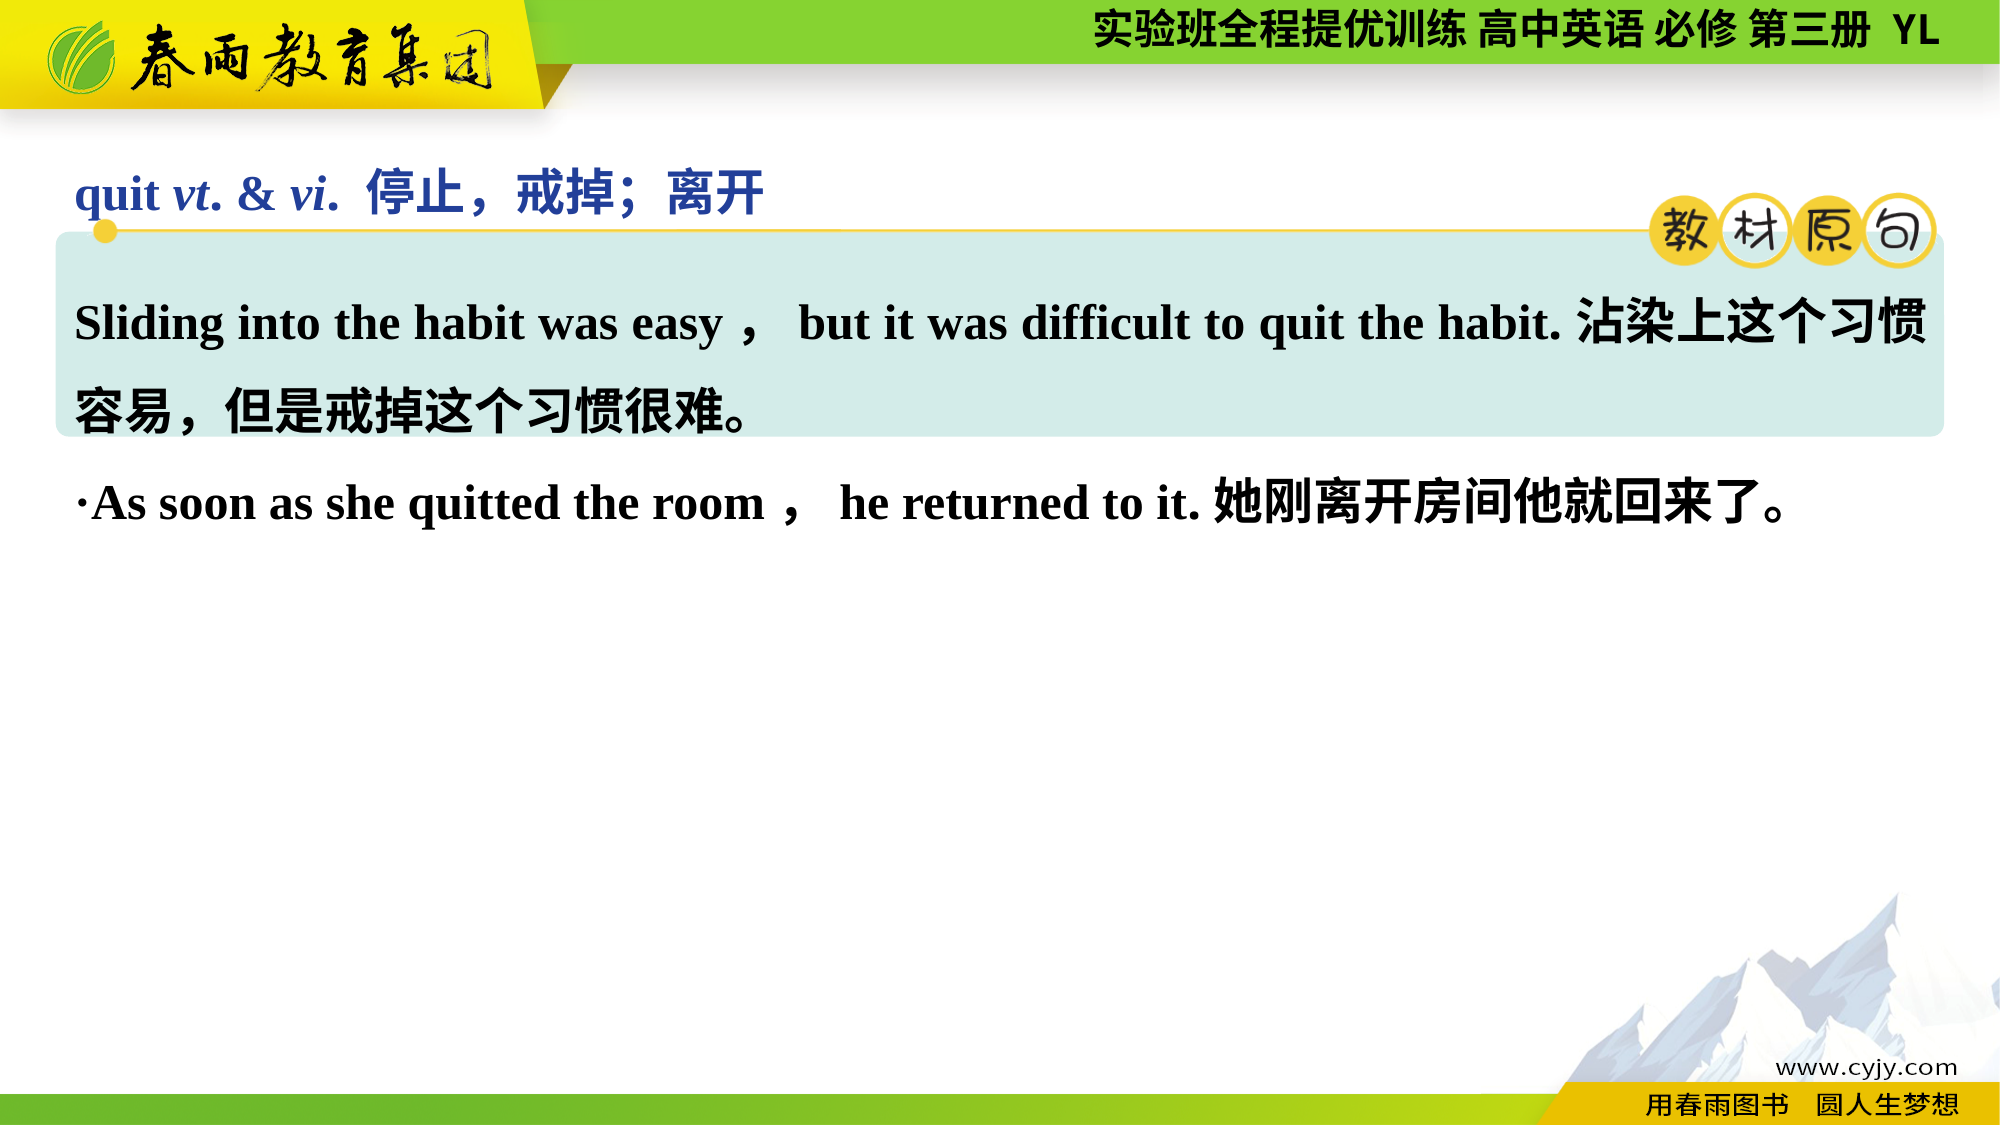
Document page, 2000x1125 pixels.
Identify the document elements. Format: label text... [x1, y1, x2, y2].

list quit vt. & vi. 停止，戒掉；离开 Sliding into the habit was easy，but it was difficult to quit the habit.沾染上这个习惯容易，但是戒掉这个习惯很难。 ·As soon as she quitted the room，he returned to it.她刚离开房间他就回来了。 [59, 122, 1944, 541]
picture [0, 0, 2000, 1125]
text_box [55, 236, 59, 433]
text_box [87, 184, 1938, 271]
